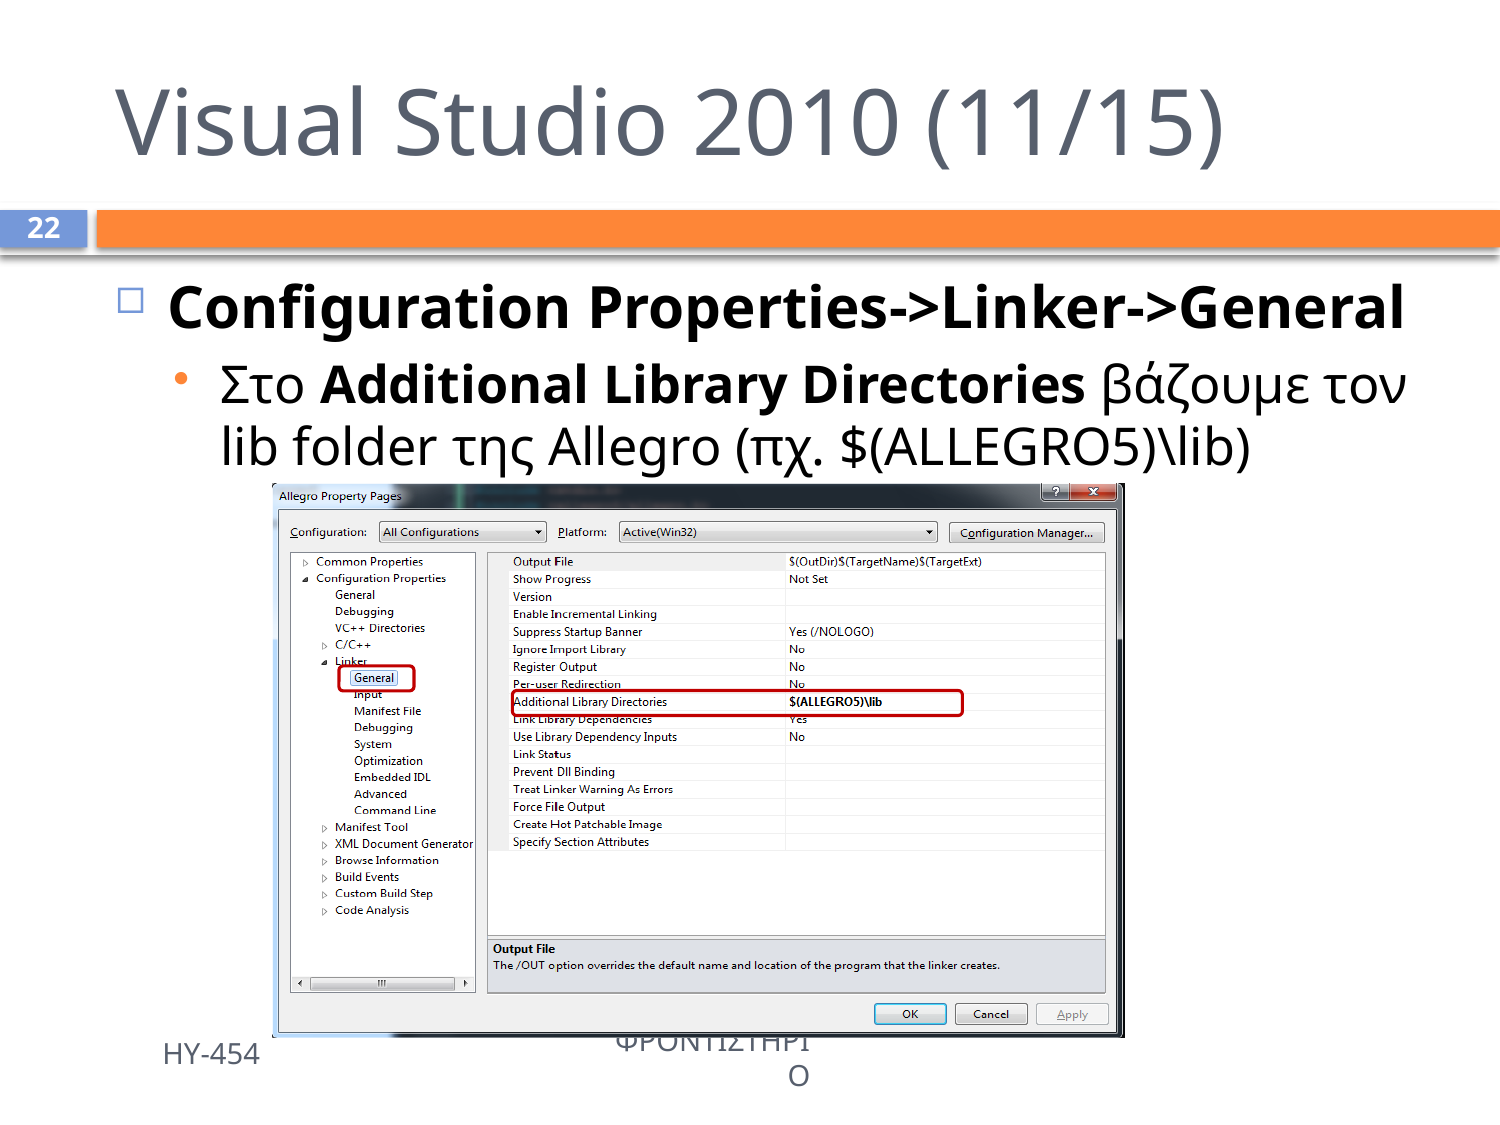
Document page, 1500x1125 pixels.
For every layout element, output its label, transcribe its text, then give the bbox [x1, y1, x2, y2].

list Configuration Properties->Linker->General Στο Additional Library Directories βάζουμε τον lib folder της Allegro (πχ. $(ALLEGRO5)\lib) [100, 262, 1438, 1000]
title Visual Studio 2010 (11/15) [100, 37, 1438, 200]
slide_number 22 [0, 208, 88, 249]
picture [272, 483, 1126, 1038]
footer ΗΥ-454 [99, 1024, 275, 1085]
